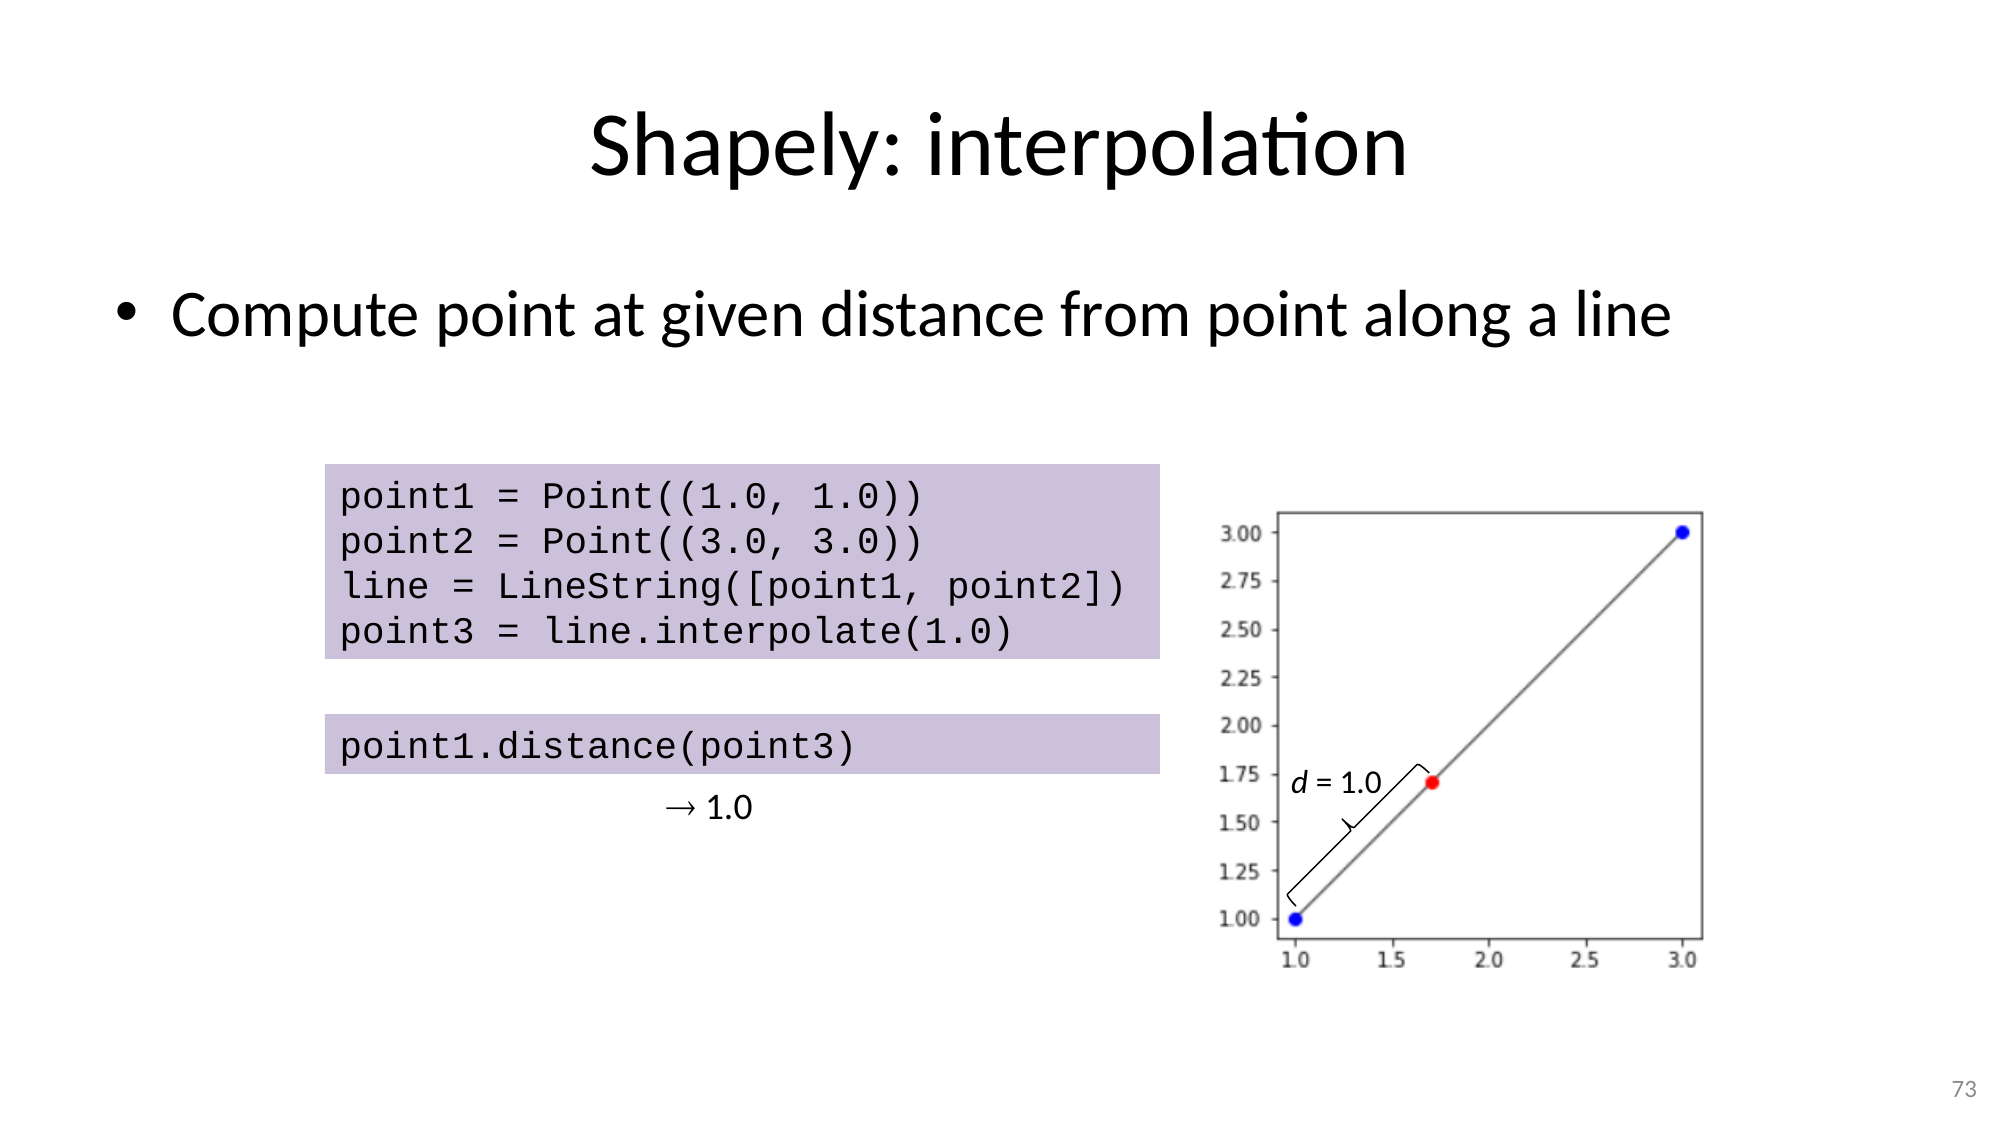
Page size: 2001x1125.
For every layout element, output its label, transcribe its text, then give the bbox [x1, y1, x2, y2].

list Compute point at given distance from point along a line [99, 262, 1900, 1005]
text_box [1257, 752, 1447, 845]
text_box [324, 713, 1161, 836]
slide_number 73 [1525, 1057, 1993, 1118]
picture [1196, 490, 1724, 982]
title Shapely: interpolation [99, 45, 1900, 233]
text_box point1 = Point((1.0, 1.0)) point2 = Point((3.0, 3.0)) line = LineString([point1, point2]) point3 = line.interpolate(1.0) [324, 464, 1160, 659]
